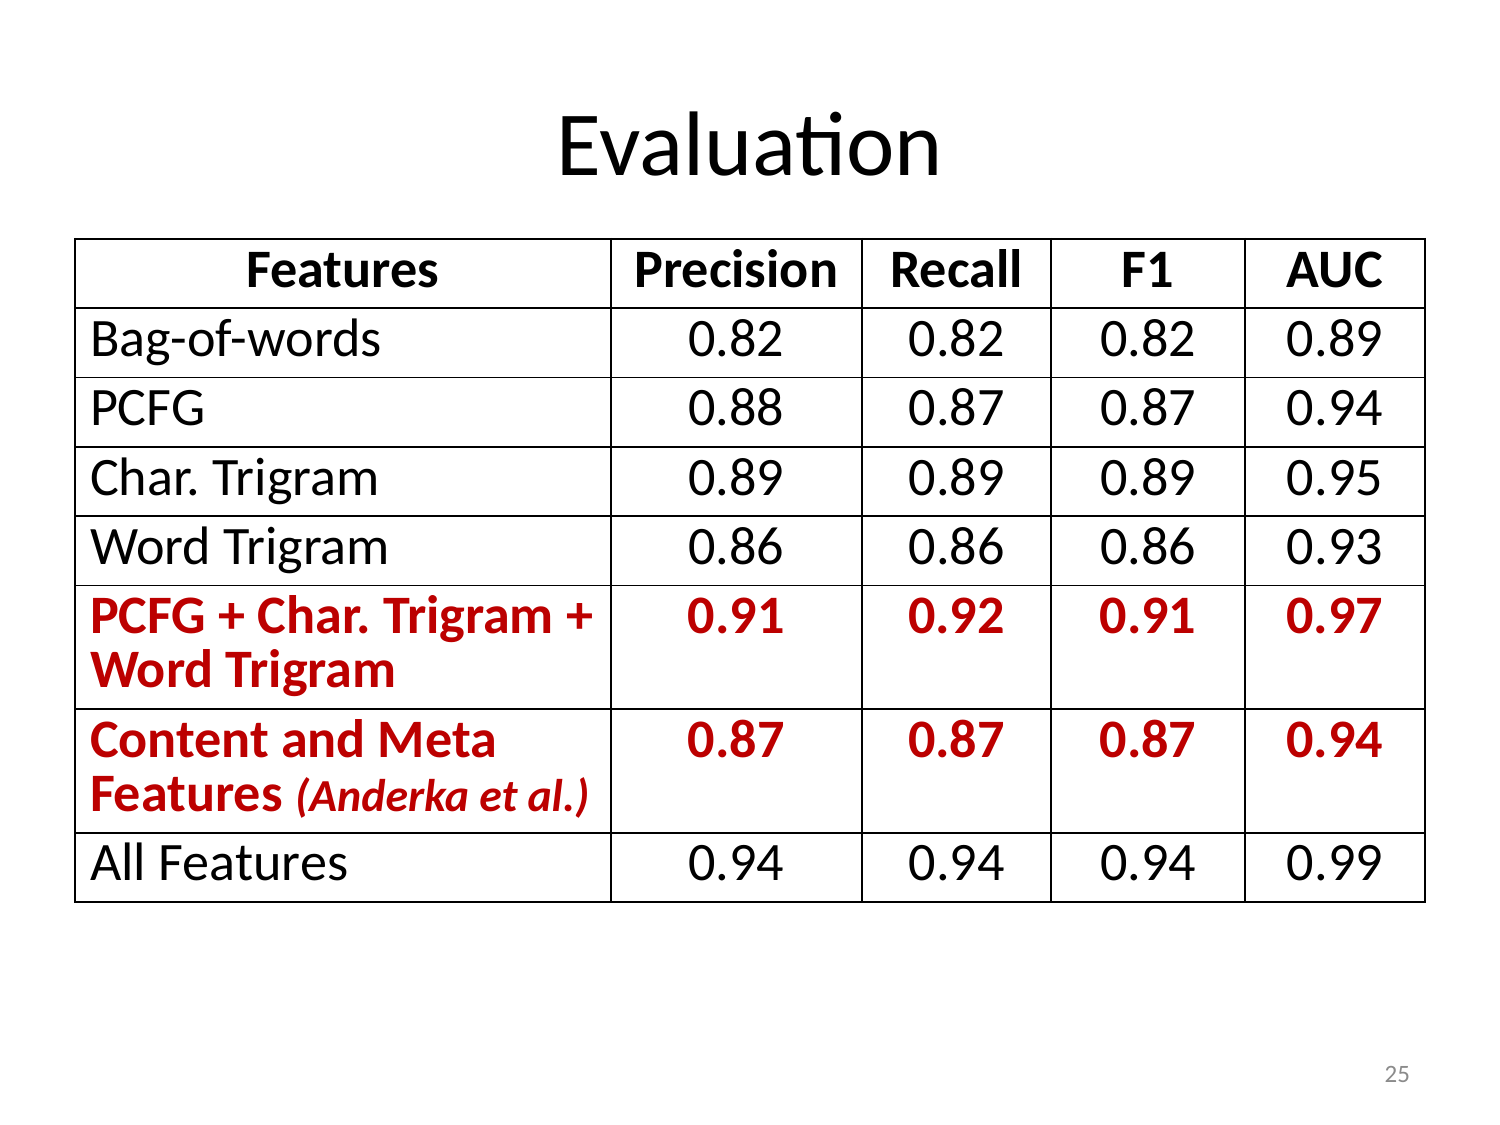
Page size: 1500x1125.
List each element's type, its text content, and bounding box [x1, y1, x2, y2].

table_header F1 [1052, 240, 1244, 307]
table_cell 0.94 [1246, 378, 1424, 446]
table_cell 0.86 [612, 517, 861, 585]
table_cell 0.86 [863, 517, 1050, 585]
table_cell 0.87 [863, 378, 1050, 446]
table_cell 0.97 [1246, 586, 1424, 708]
table_cell 0.86 [1052, 517, 1244, 585]
table_cell All Features [76, 834, 610, 901]
table_cell 0.91 [1052, 586, 1244, 708]
table_cell 0.88 [612, 378, 861, 446]
table_cell PCFG [76, 378, 610, 446]
table_cell 0.92 [863, 586, 1050, 708]
table_cell 0.82 [1052, 309, 1244, 377]
slide_number 25 [1074, 1042, 1425, 1103]
table_header Features [76, 240, 610, 307]
table_cell Bag-of-words [76, 309, 610, 377]
table_cell 0.87 [863, 710, 1050, 832]
table_cell Content and Meta Features (Anderka et al.) [76, 710, 610, 832]
table_cell PCFG + Char. Trigram + Word Trigram [76, 586, 610, 708]
table_cell 0.94 [1246, 710, 1424, 832]
table_cell 0.94 [612, 834, 861, 901]
table_cell 0.99 [1246, 834, 1424, 901]
table_cell 0.94 [863, 834, 1050, 901]
table_cell 0.82 [863, 309, 1050, 377]
table_cell 0.89 [1052, 448, 1244, 515]
table_cell 0.82 [612, 309, 861, 377]
table_cell 0.87 [1052, 378, 1244, 446]
table_cell 0.87 [612, 710, 861, 832]
table_cell 0.93 [1246, 517, 1424, 585]
table_cell 0.89 [863, 448, 1050, 515]
title Evaluation [75, 45, 1425, 233]
table_header Recall [863, 240, 1050, 307]
table_cell 0.94 [1052, 834, 1244, 901]
table_cell 0.89 [1246, 309, 1424, 377]
table_cell Word Trigram [76, 517, 610, 585]
table_header AUC [1246, 240, 1424, 307]
table_cell Char. Trigram [76, 448, 610, 515]
table_cell 0.89 [612, 448, 861, 515]
table_cell 0.95 [1246, 448, 1424, 515]
table_header Precision [612, 240, 861, 307]
table_cell 0.91 [612, 586, 861, 708]
table_cell 0.87 [1052, 710, 1244, 832]
